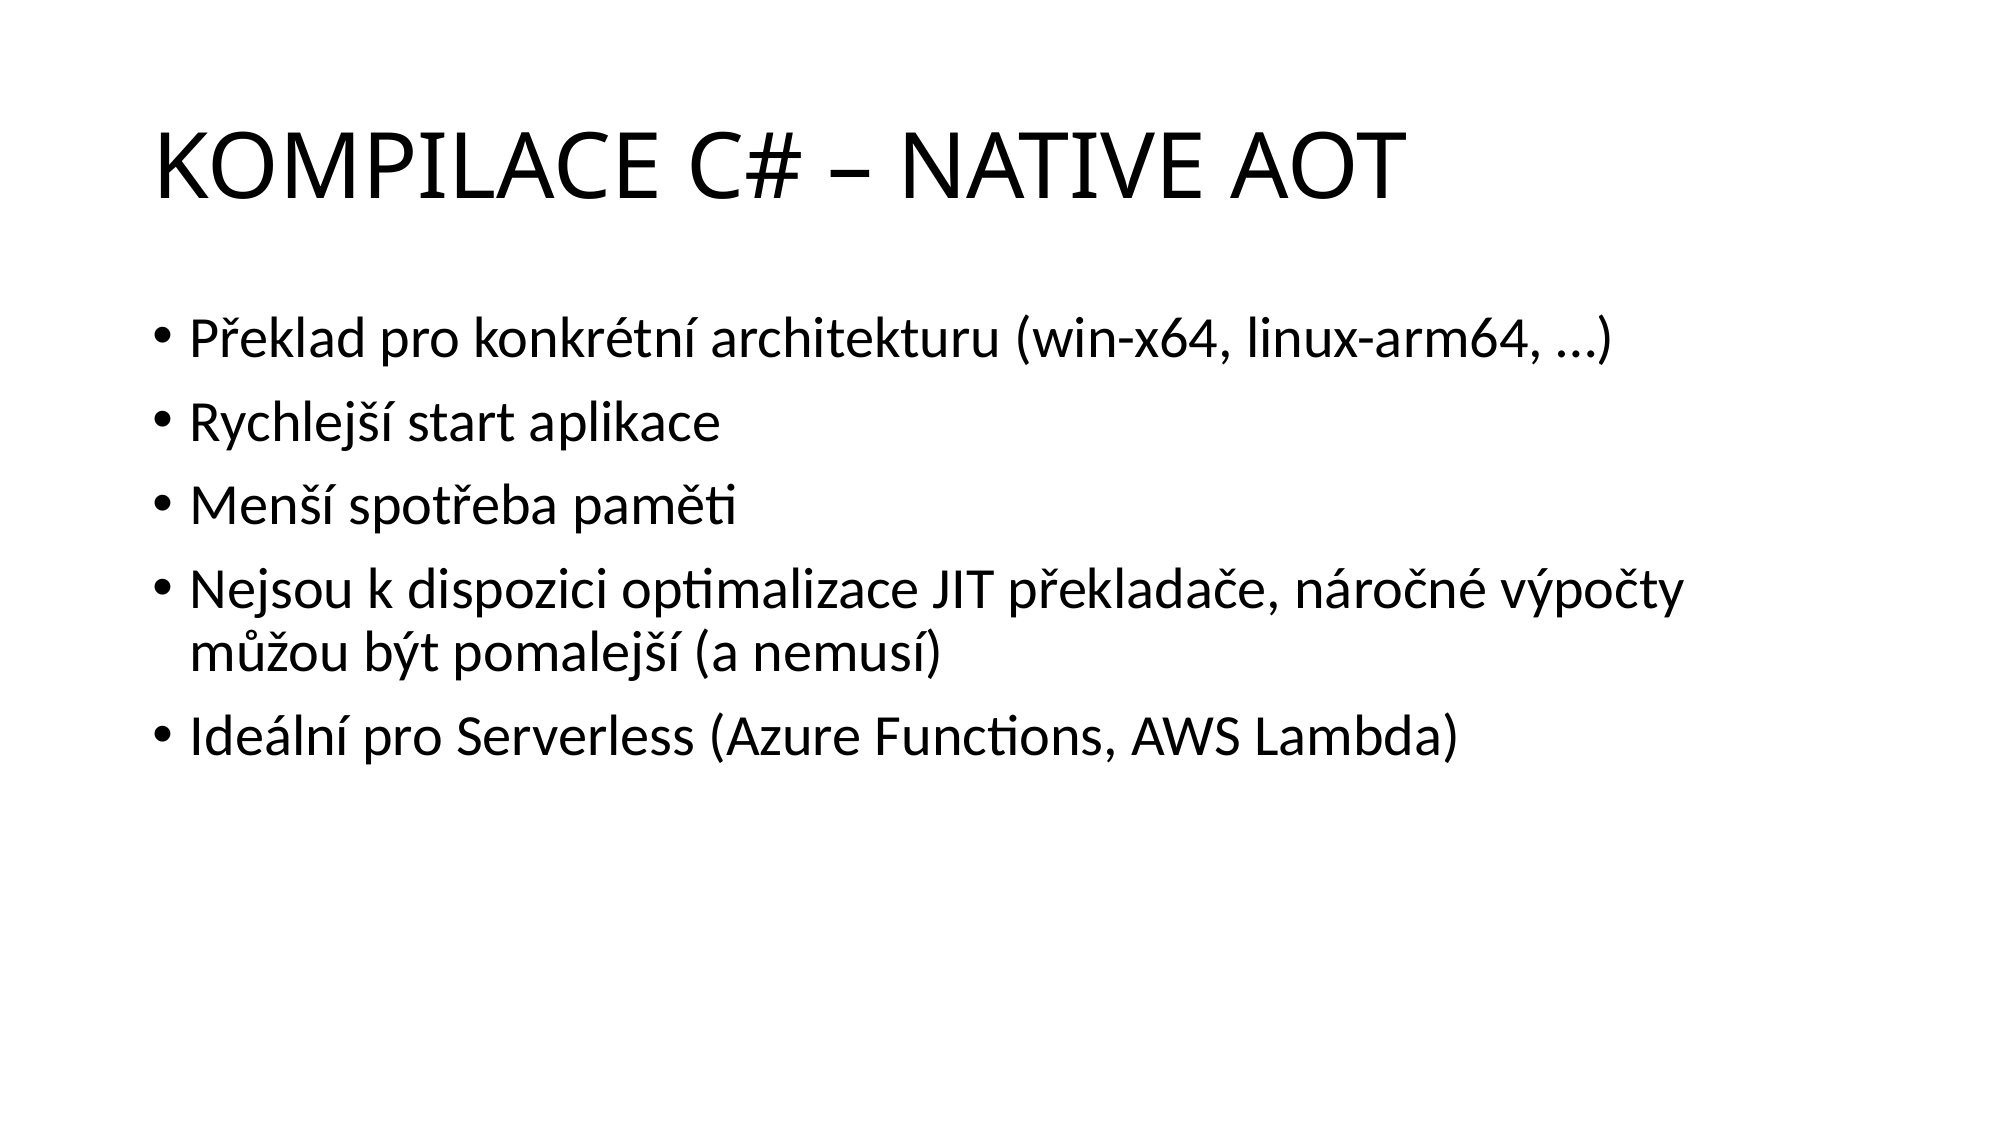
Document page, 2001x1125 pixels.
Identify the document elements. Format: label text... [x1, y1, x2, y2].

title KOMPILACE C# – NATIVE AOT [137, 59, 1863, 278]
list Překlad pro konkrétní architekturu (win-x64, linux-arm64, …) Rychlejší start aplikace Menší spotřeba paměti Nejsou k dispozici optimalizace JIT překladače, náročné výpočty můžou být pomalejší (a nemusí) Ideální pro Serverless (Azure Functions, AWS Lambda) [137, 299, 1863, 1014]
